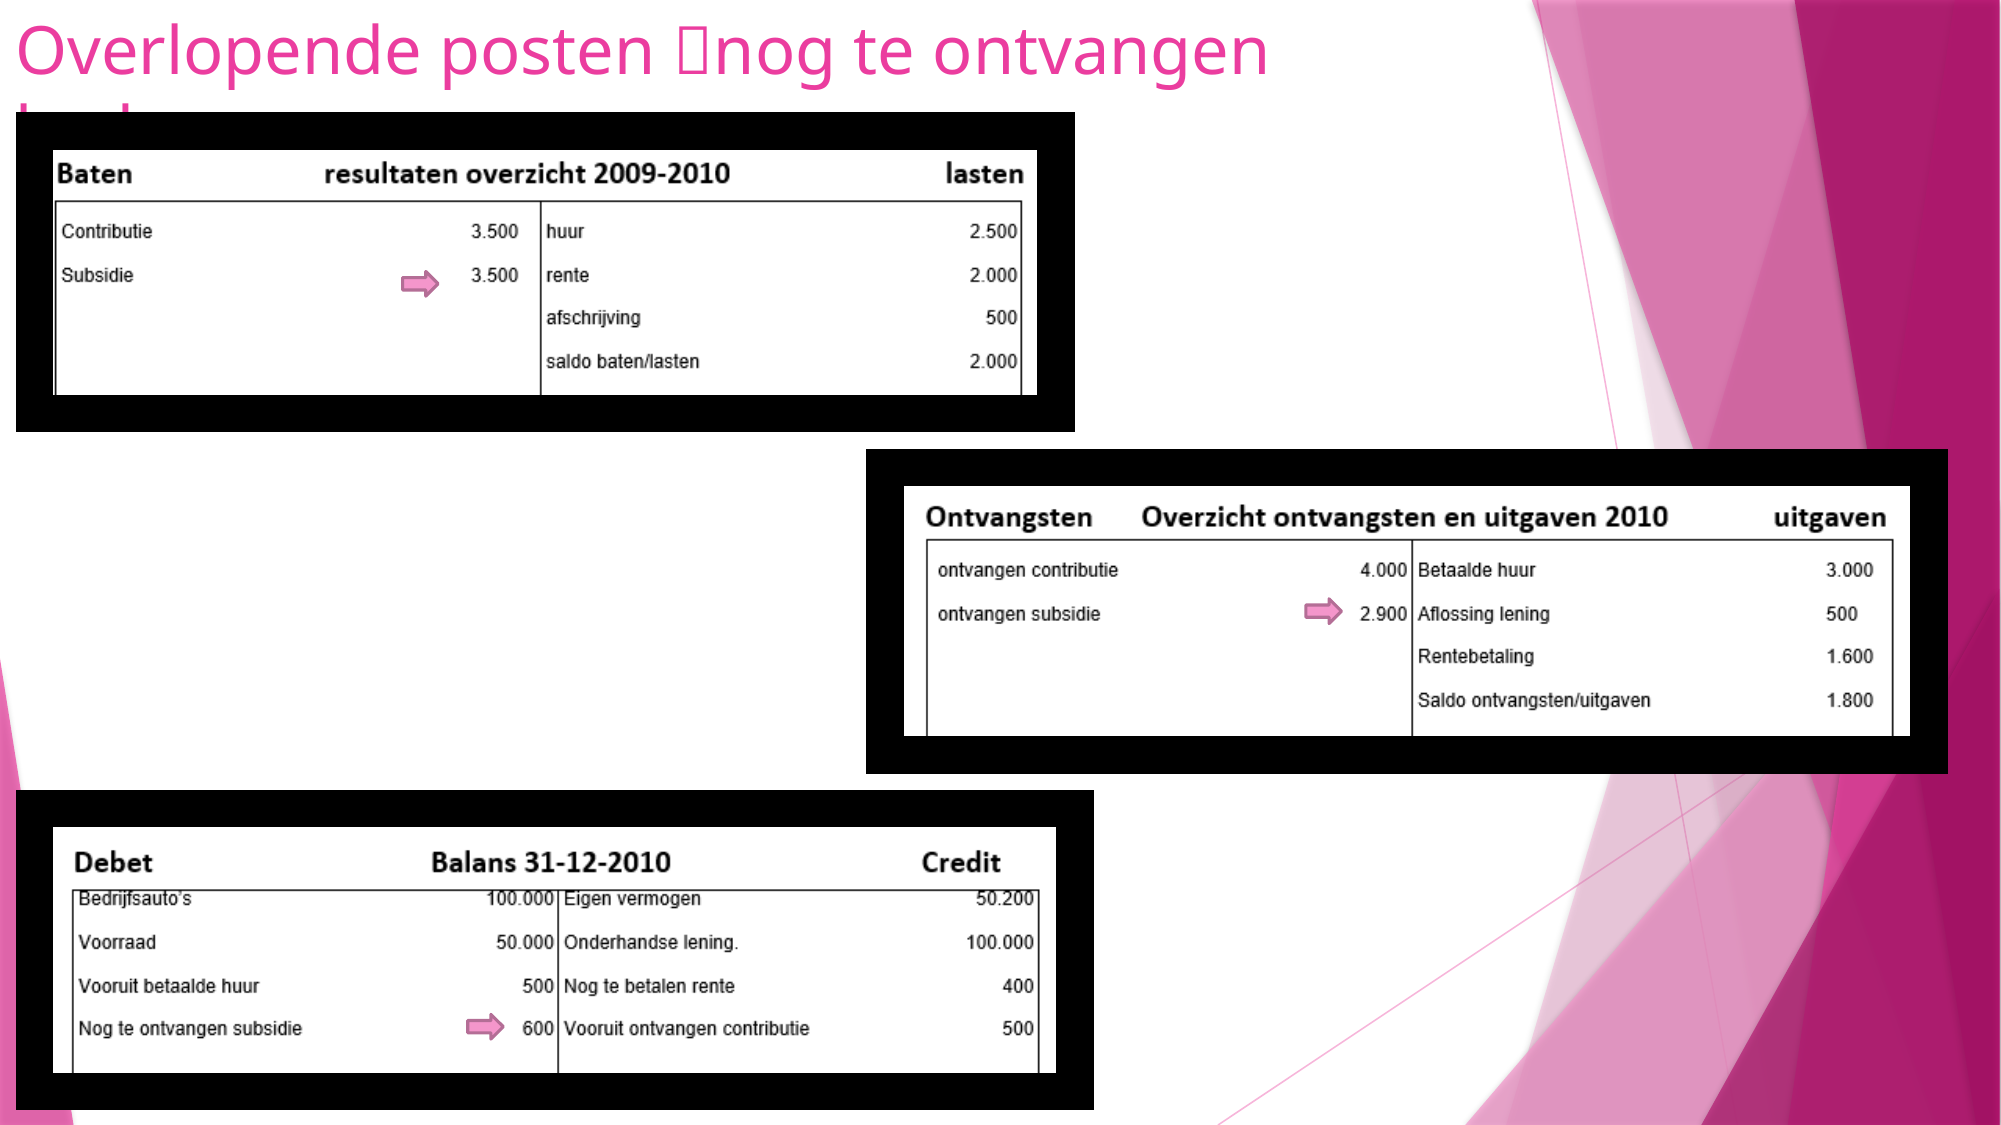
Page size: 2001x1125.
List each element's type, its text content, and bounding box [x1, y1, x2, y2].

title Overlopende posten nog te ontvangen bedragen [0, 0, 1595, 239]
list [903, 485, 1911, 737]
picture [52, 826, 1057, 1074]
picture [52, 149, 1038, 396]
